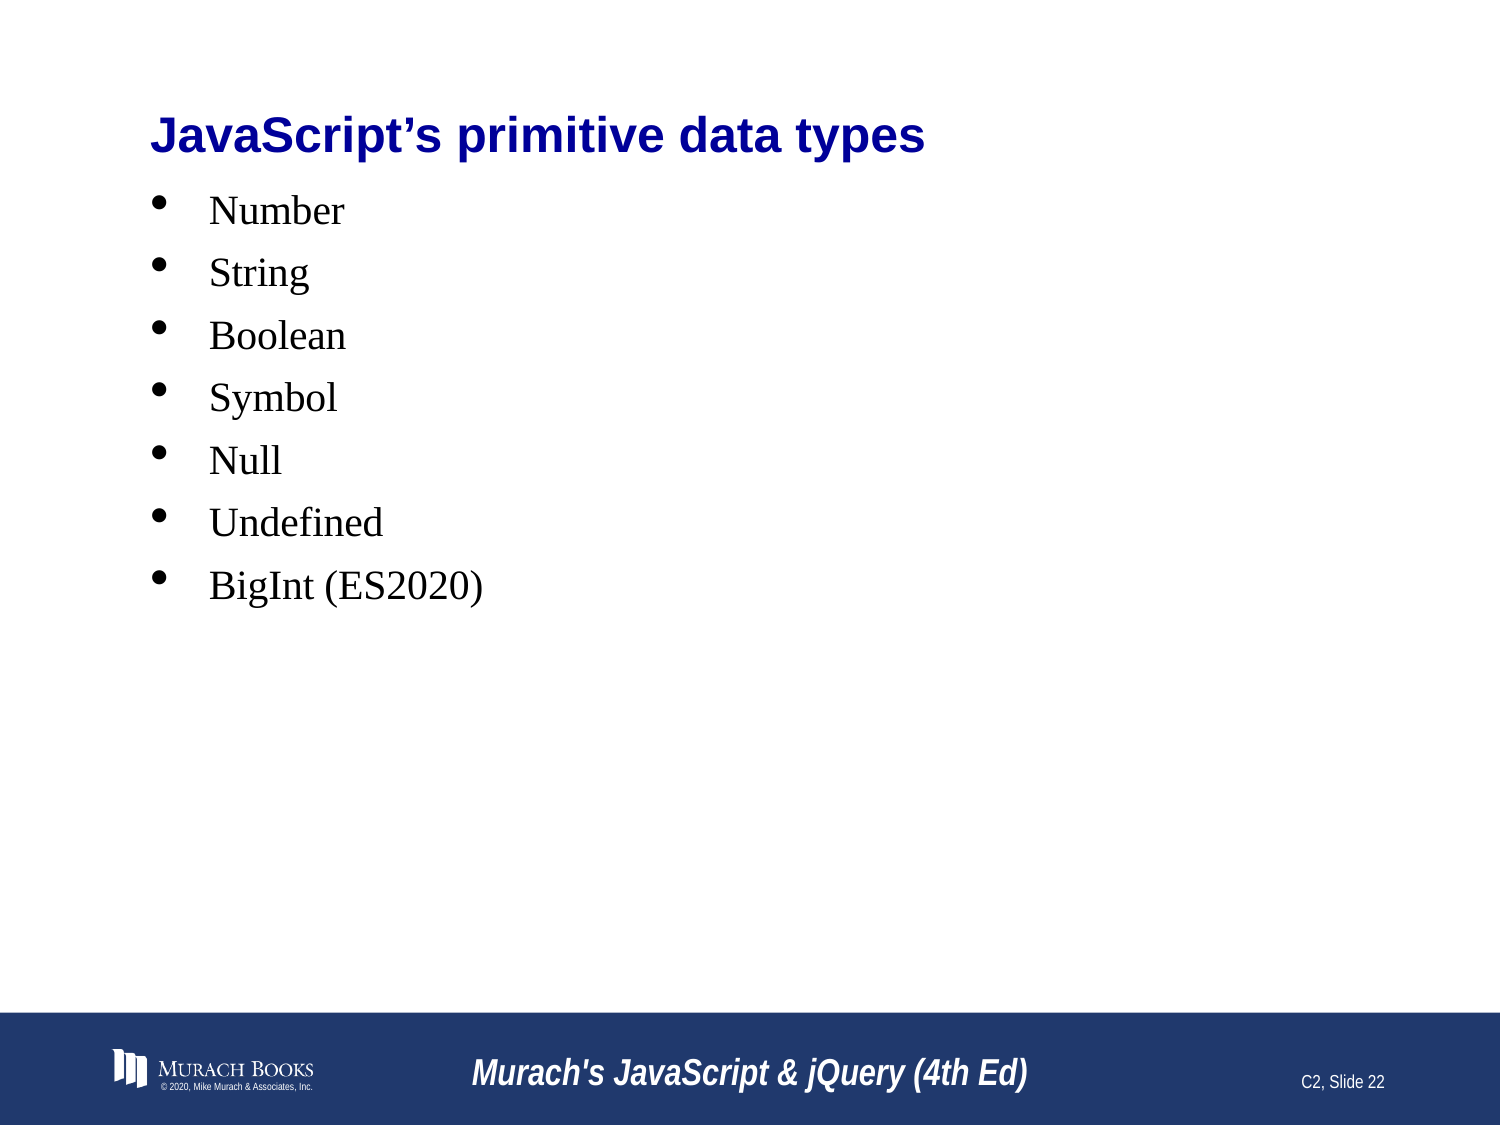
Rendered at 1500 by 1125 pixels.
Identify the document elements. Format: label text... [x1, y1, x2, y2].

slide_number C2, Slide 22 [1087, 1025, 1400, 1100]
title JavaScript’s primitive data types [150, 102, 1350, 164]
list Number String Boolean Symbol Null Undefined BigInt (ES2020) [137, 174, 1350, 975]
slide_number Murach's JavaScript & jQuery (4th Ed) [463, 1025, 1050, 1100]
footer © 2020, Mike Murach & Associates, Inc. [12, 1025, 463, 1100]
